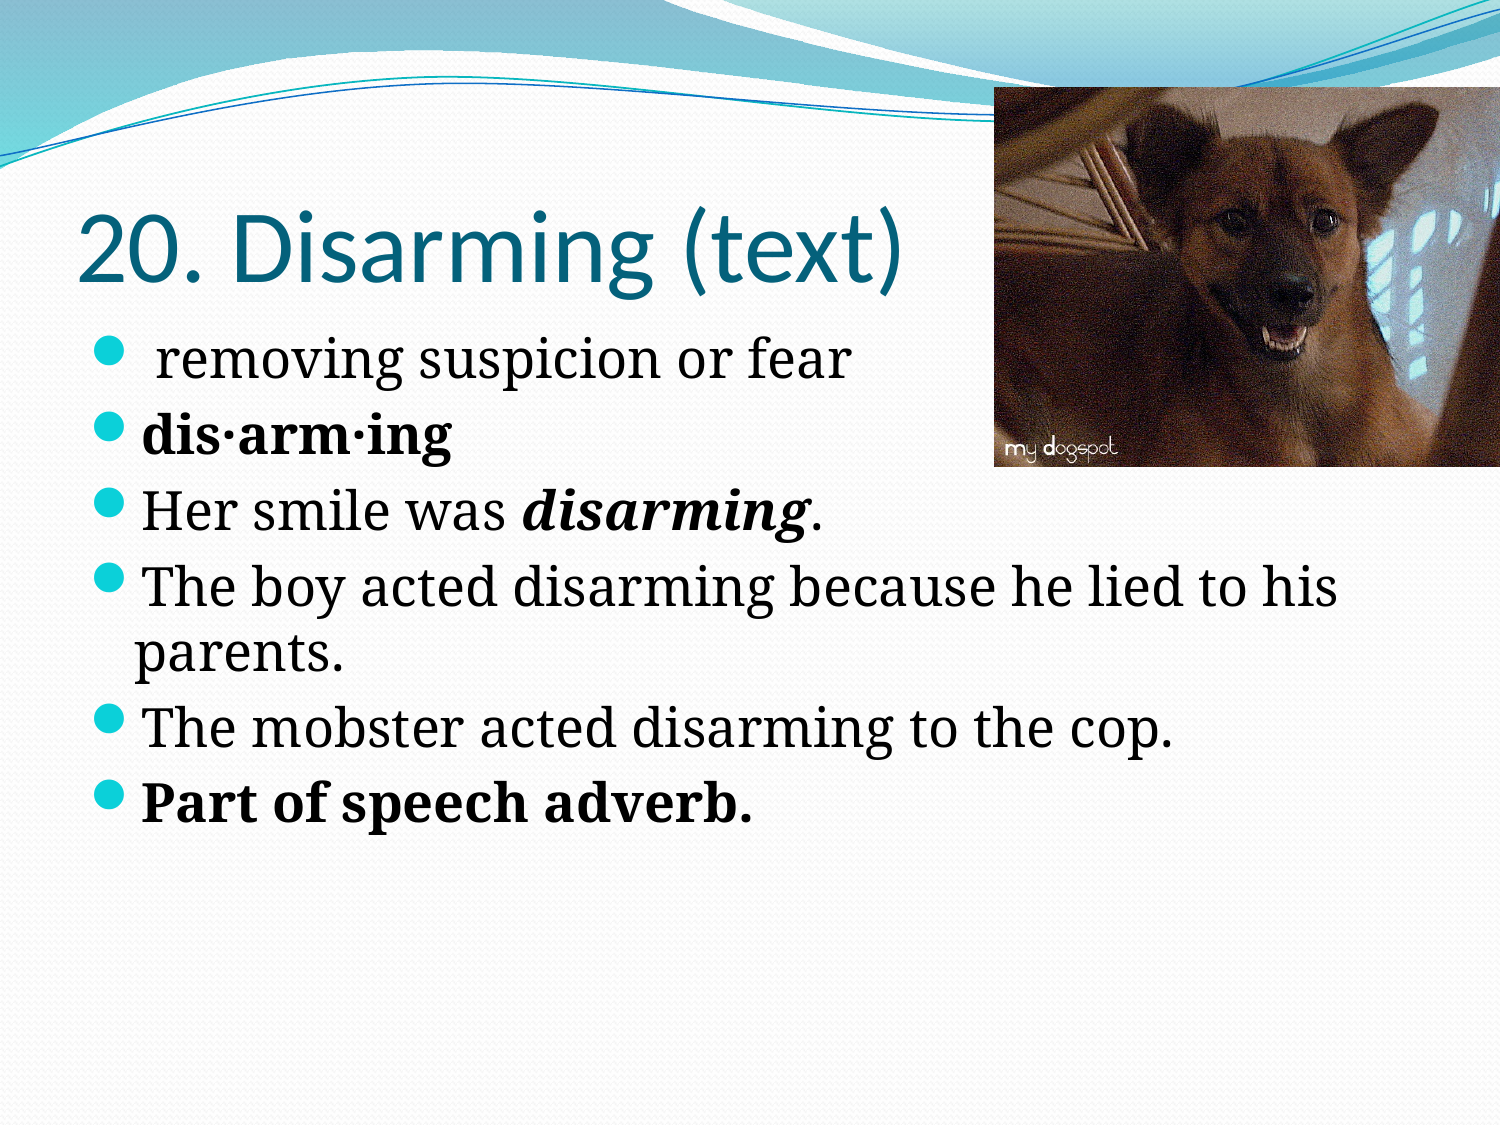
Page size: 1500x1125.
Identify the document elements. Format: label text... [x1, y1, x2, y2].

picture [993, 87, 1500, 468]
list removing suspicion or fear dis·arm·ing Her smile was disarming. The boy acted disarming because he lied to his parents. The mobster acted disarming to the cop. Part of speech adverb. [75, 317, 1425, 1038]
title 20. Disarming (text) [75, 115, 987, 303]
